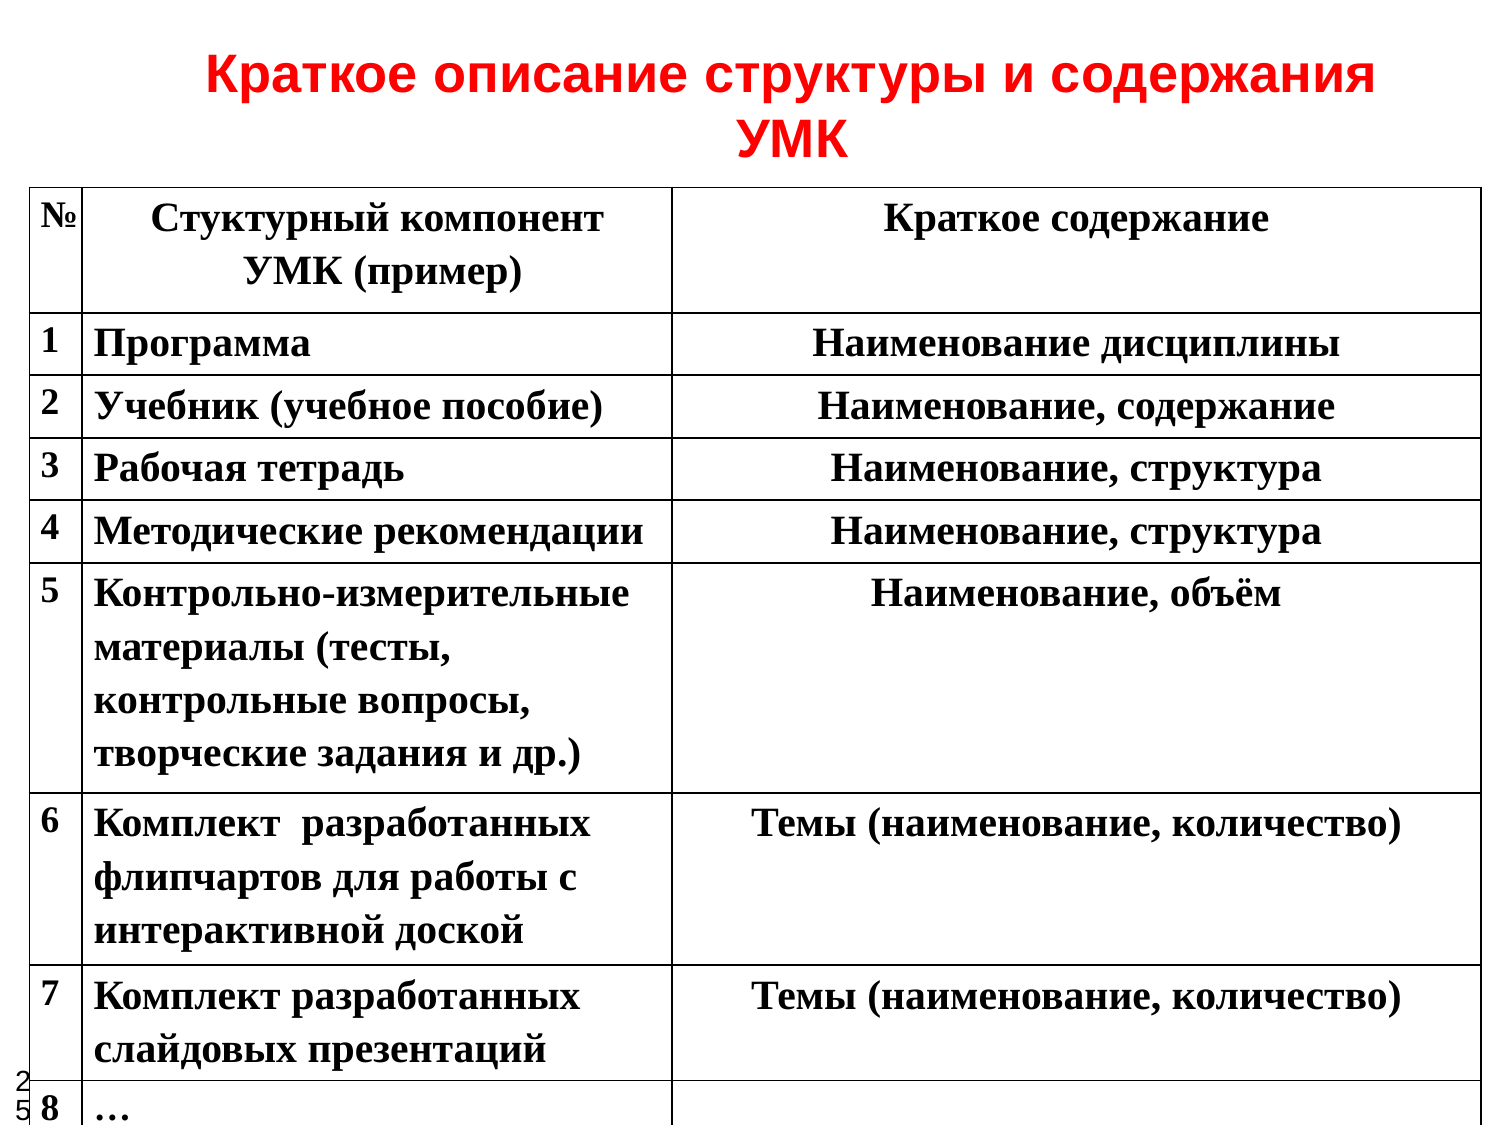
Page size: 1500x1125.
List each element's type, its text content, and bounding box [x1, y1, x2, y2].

table_cell Наименование, структура [673, 501, 1480, 562]
table_cell [673, 1081, 1480, 1125]
table_cell Наименование, содержание [673, 376, 1480, 437]
table_header № [30, 188, 81, 312]
table_cell 8 [30, 1081, 81, 1125]
table_cell Наименование, объём [673, 564, 1480, 792]
table_cell 6 [30, 794, 81, 964]
table_cell Учебник (учебное пособие) [83, 376, 671, 437]
table_cell Темы (наименование, количество) [673, 794, 1480, 964]
table_cell 7 [30, 966, 81, 1080]
table_cell Наименование, структура [673, 439, 1480, 499]
table_cell 2 [30, 376, 81, 437]
table_cell Контрольно-измерительные материалы (тесты, контрольные вопросы, творческие задания и др.) [83, 564, 671, 792]
slide_number 25 [0, 1054, 29, 1125]
table_cell Комплект разработанных слайдовых презентаций [83, 966, 671, 1080]
table_cell Методические рекомендации [83, 501, 671, 562]
table_cell 3 [30, 439, 81, 499]
table_header Краткое содержание [673, 188, 1480, 312]
table_cell … [83, 1081, 671, 1125]
table_cell 1 [30, 314, 81, 374]
text_box Краткое описание структуры и содержания УМК [159, 30, 1425, 176]
table_cell 4 [30, 501, 81, 562]
table_cell Темы (наименование, количество) [673, 966, 1480, 1080]
table_cell 5 [30, 564, 81, 792]
table_cell Программа [83, 314, 671, 374]
table_cell Комплект разработанных флипчартов для работы с интерактивной доской [83, 794, 671, 964]
table_cell Рабочая тетрадь [83, 439, 671, 499]
table_cell Наименование дисциплины [673, 314, 1480, 374]
table_header Стуктурный компонент УМК (пример) [83, 188, 671, 312]
